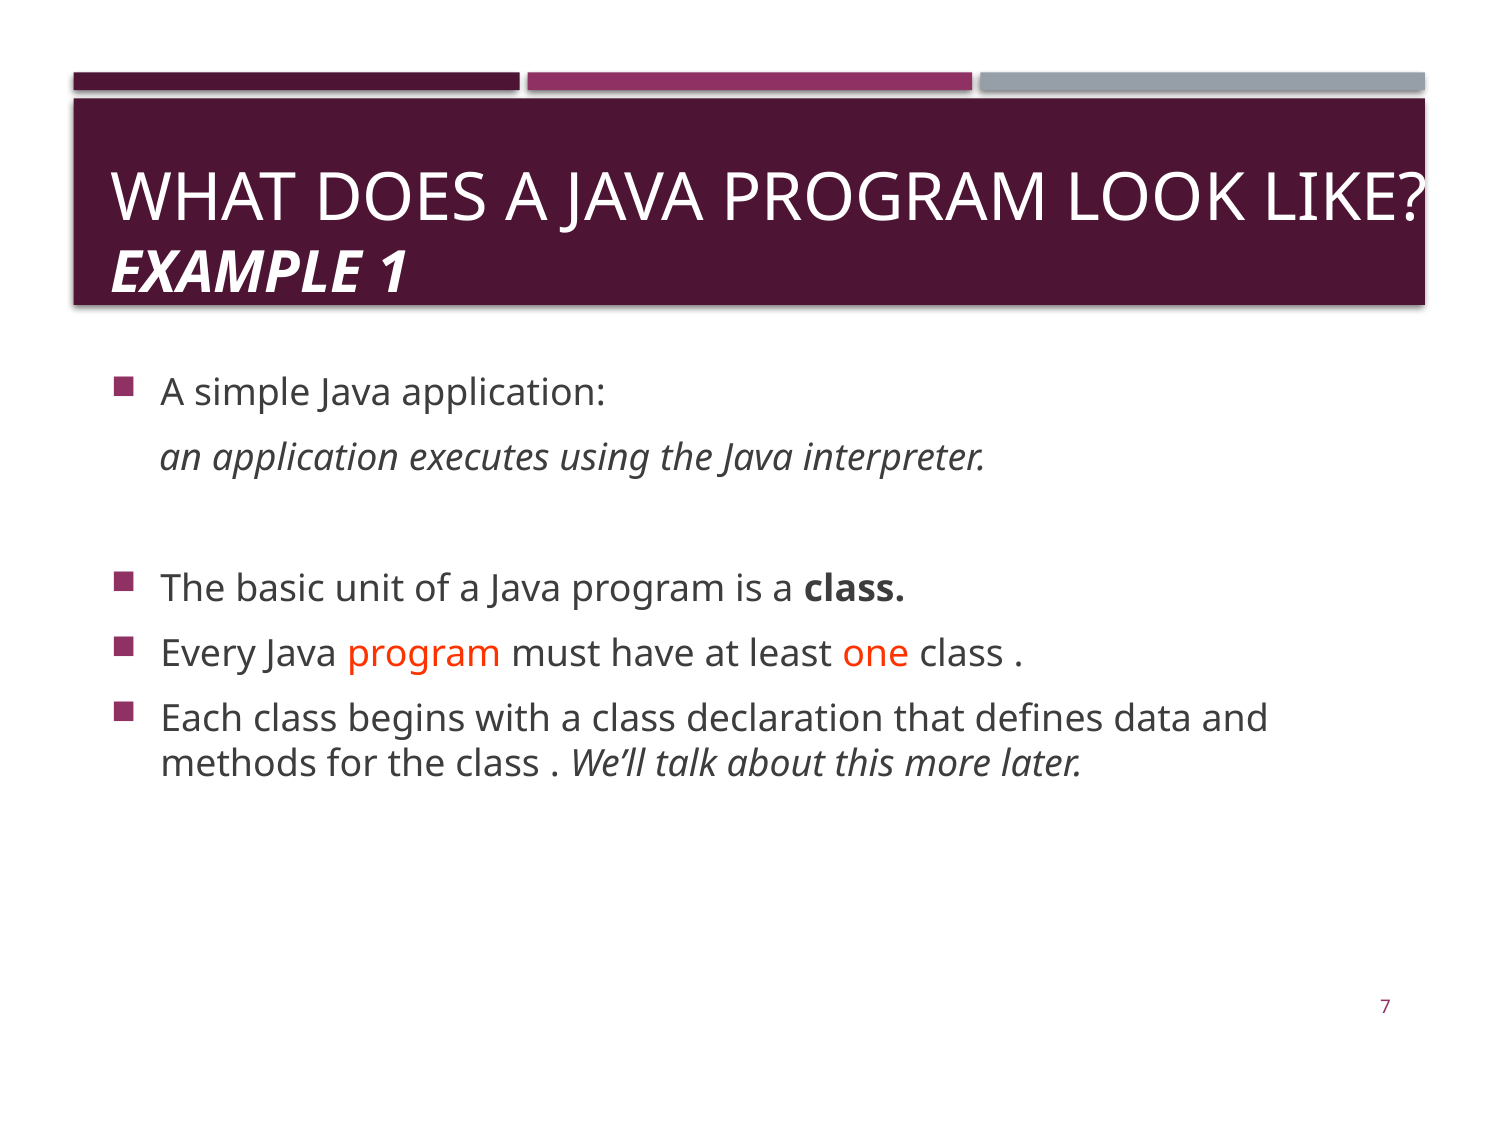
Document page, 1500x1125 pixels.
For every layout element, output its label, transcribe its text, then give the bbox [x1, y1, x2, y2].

title What does a Java program look like? Example 1 [95, 161, 1483, 312]
list A simple Java application: an application executes using the Java interpreter. The basic unit of a Java program is a class. Every Java program must have at least one class . Each class begins with a class declaration that defines data and methods for the class . We’ll talk about this more later. [95, 440, 1406, 1037]
